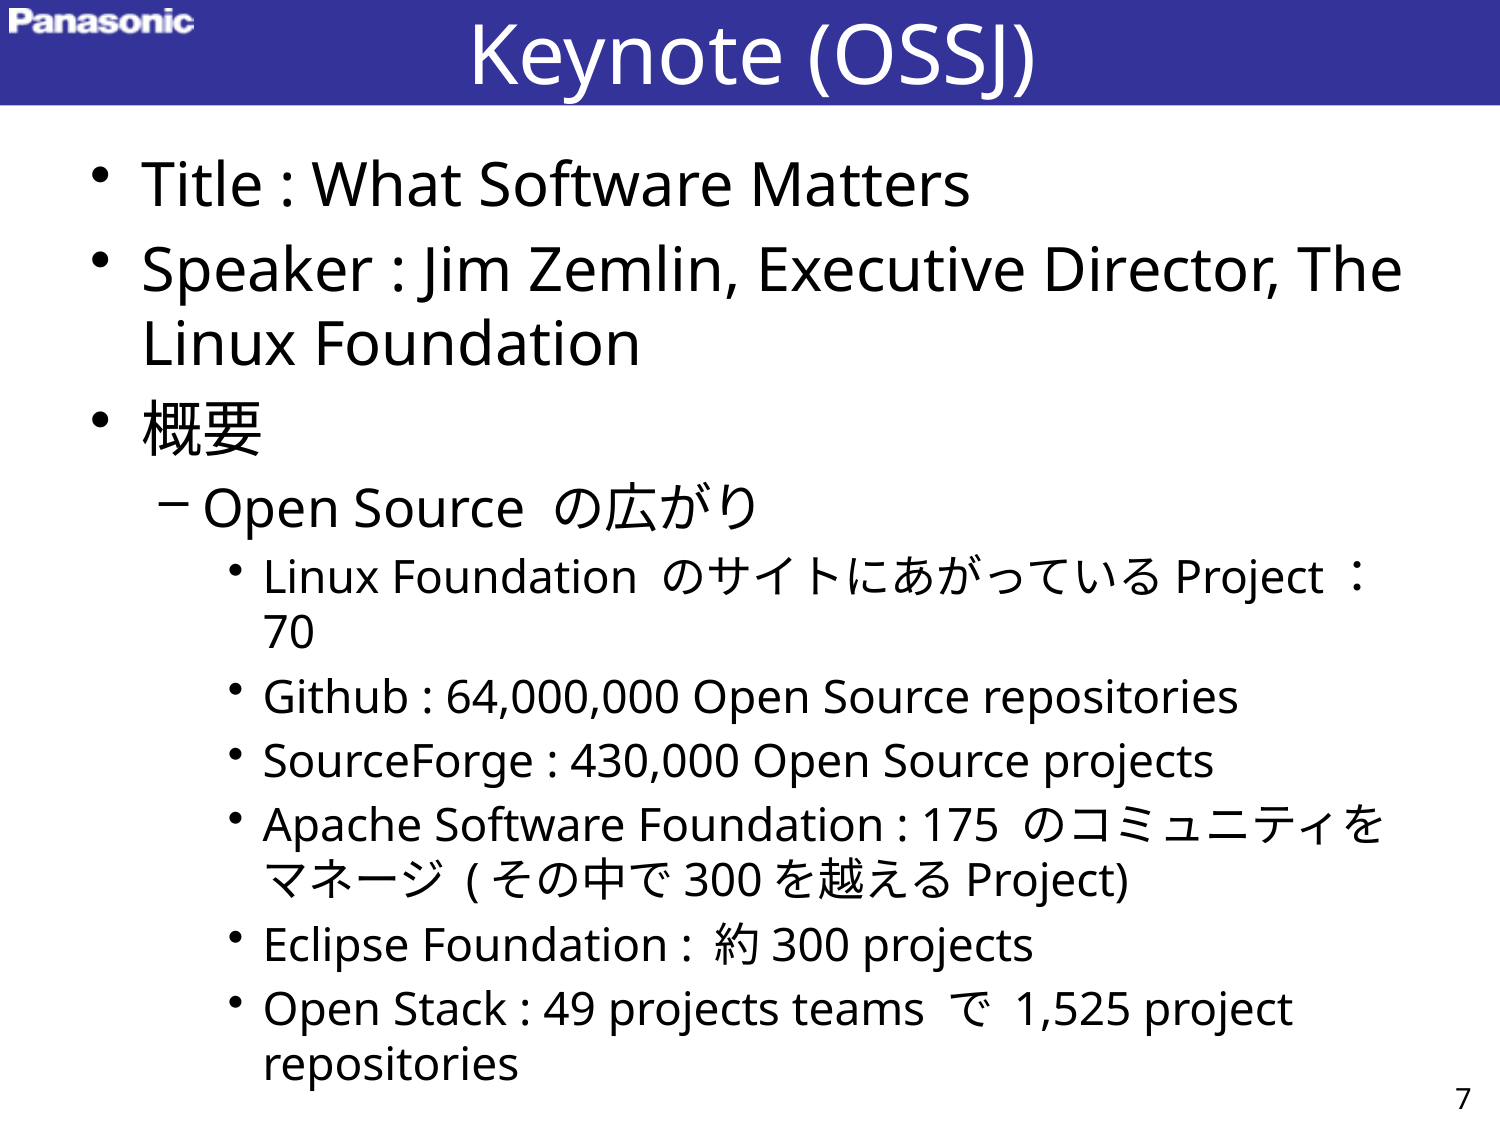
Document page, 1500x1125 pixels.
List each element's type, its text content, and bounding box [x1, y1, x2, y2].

title Keynote (OSSJ) [76, 0, 1427, 102]
picture [9, 8, 76, 37]
list Title : What Software Matters Speaker : Jim Zemlin, Executive Director, The Linux Foundation 概要 Open Source の広がり Linux Foundation のサイトにあがっているProject：70 Github : 64,000,000 Open Source repositories SourceForge : 430,000 Open Source projects Apache Software Foundation : 175 のコミュニティをマネージ (その中で300を越えるProject) Eclipse Foundation : 約300 projects Open Stack : 49 projects teams で 1,525 project repositories [75, 137, 1425, 1106]
slide_number 7 [1136, 1072, 1487, 1122]
